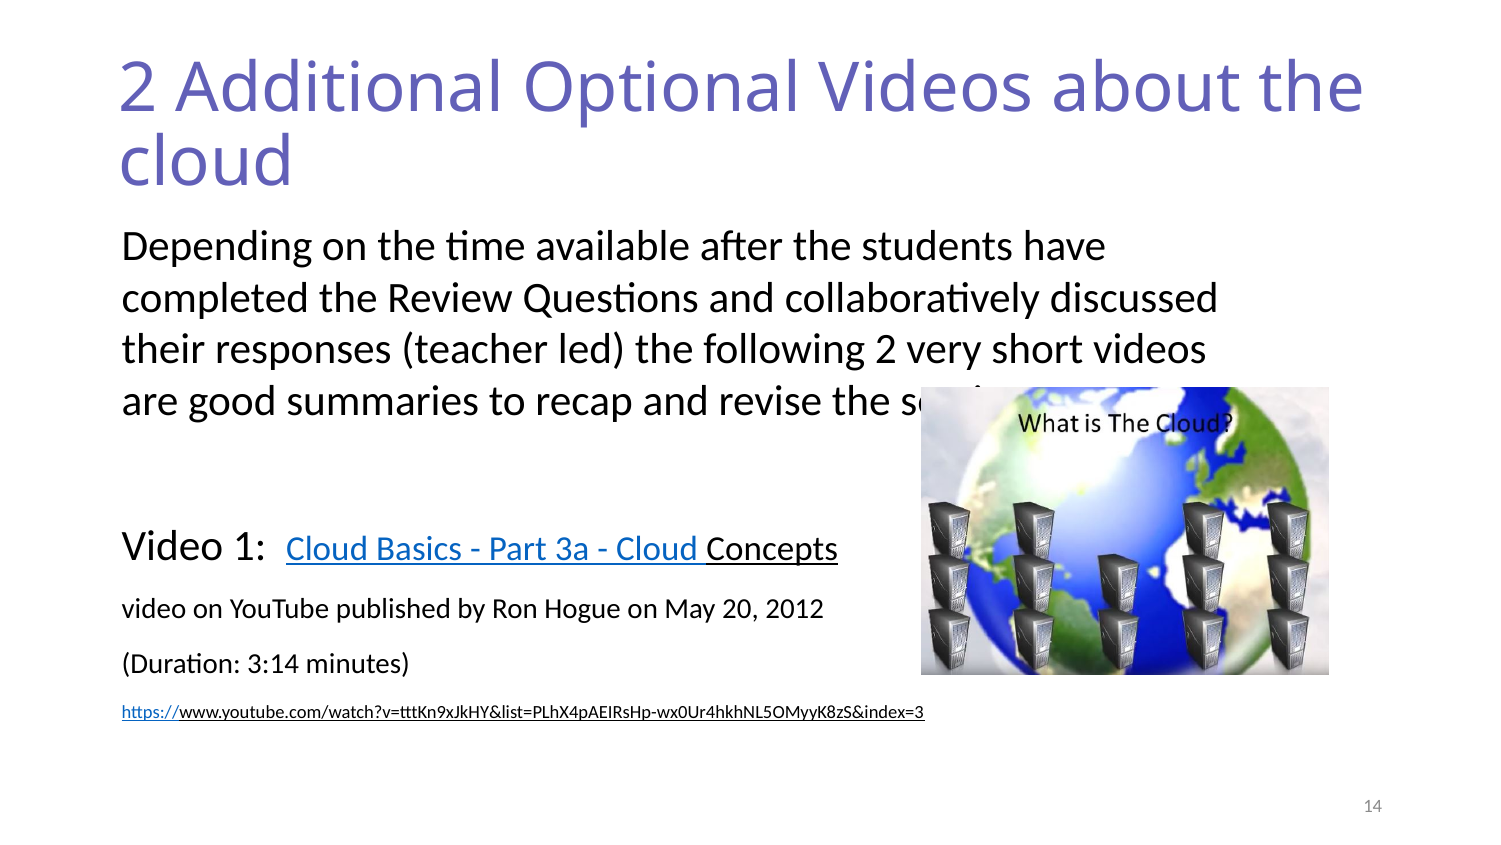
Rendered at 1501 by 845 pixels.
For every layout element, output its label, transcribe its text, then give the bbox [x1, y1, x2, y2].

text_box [920, 386, 1330, 676]
slide_number 14 [1059, 782, 1398, 828]
list Depending on the time available after the students have completed the Review Questions and collaboratively discussed their responses (teacher led) the following 2 very short videos are good summaries to recap and revise the session: Video 1: Cloud Basics - Part 3a - Cloud Concepts video on YouTube published by Ron Hogue on May 20, 2012 (Duration: 3:14 minutes) https://www.youtube.com/watch?v=tttKn9xJkHY&list=PLhX4pAEIRsHp-wx0Ur4hkhNL5OMyyK8zS&index=3 [106, 209, 1235, 753]
title 2 Additional Optional Videos about the cloud [103, 44, 1398, 208]
